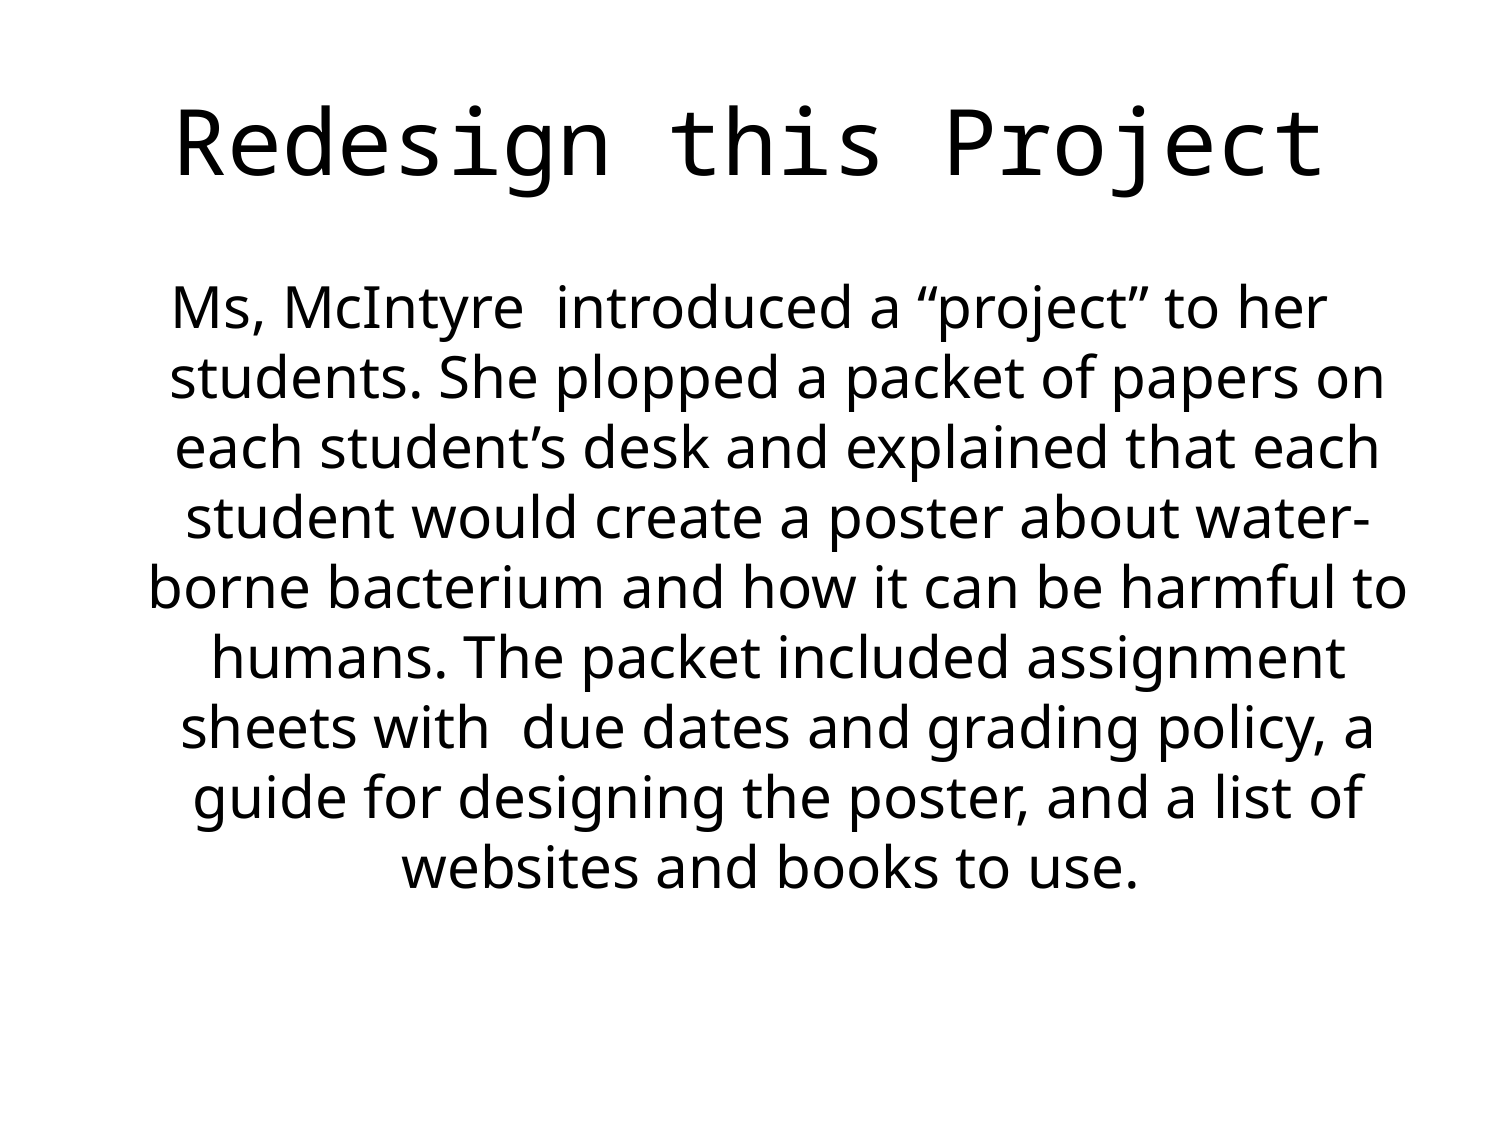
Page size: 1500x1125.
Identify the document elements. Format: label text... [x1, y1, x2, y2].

list Ms, McIntyre introduced a “project” to her students. She plopped a packet of papers on each student’s desk and explained that each student would create a poster about water-borne bacterium and how it can be harmful to humans. The packet included assignment sheets with due dates and grading policy, a guide for designing the poster, and a list of websites and books to use. [75, 262, 1425, 1005]
title Redesign this Project [75, 45, 1425, 233]
